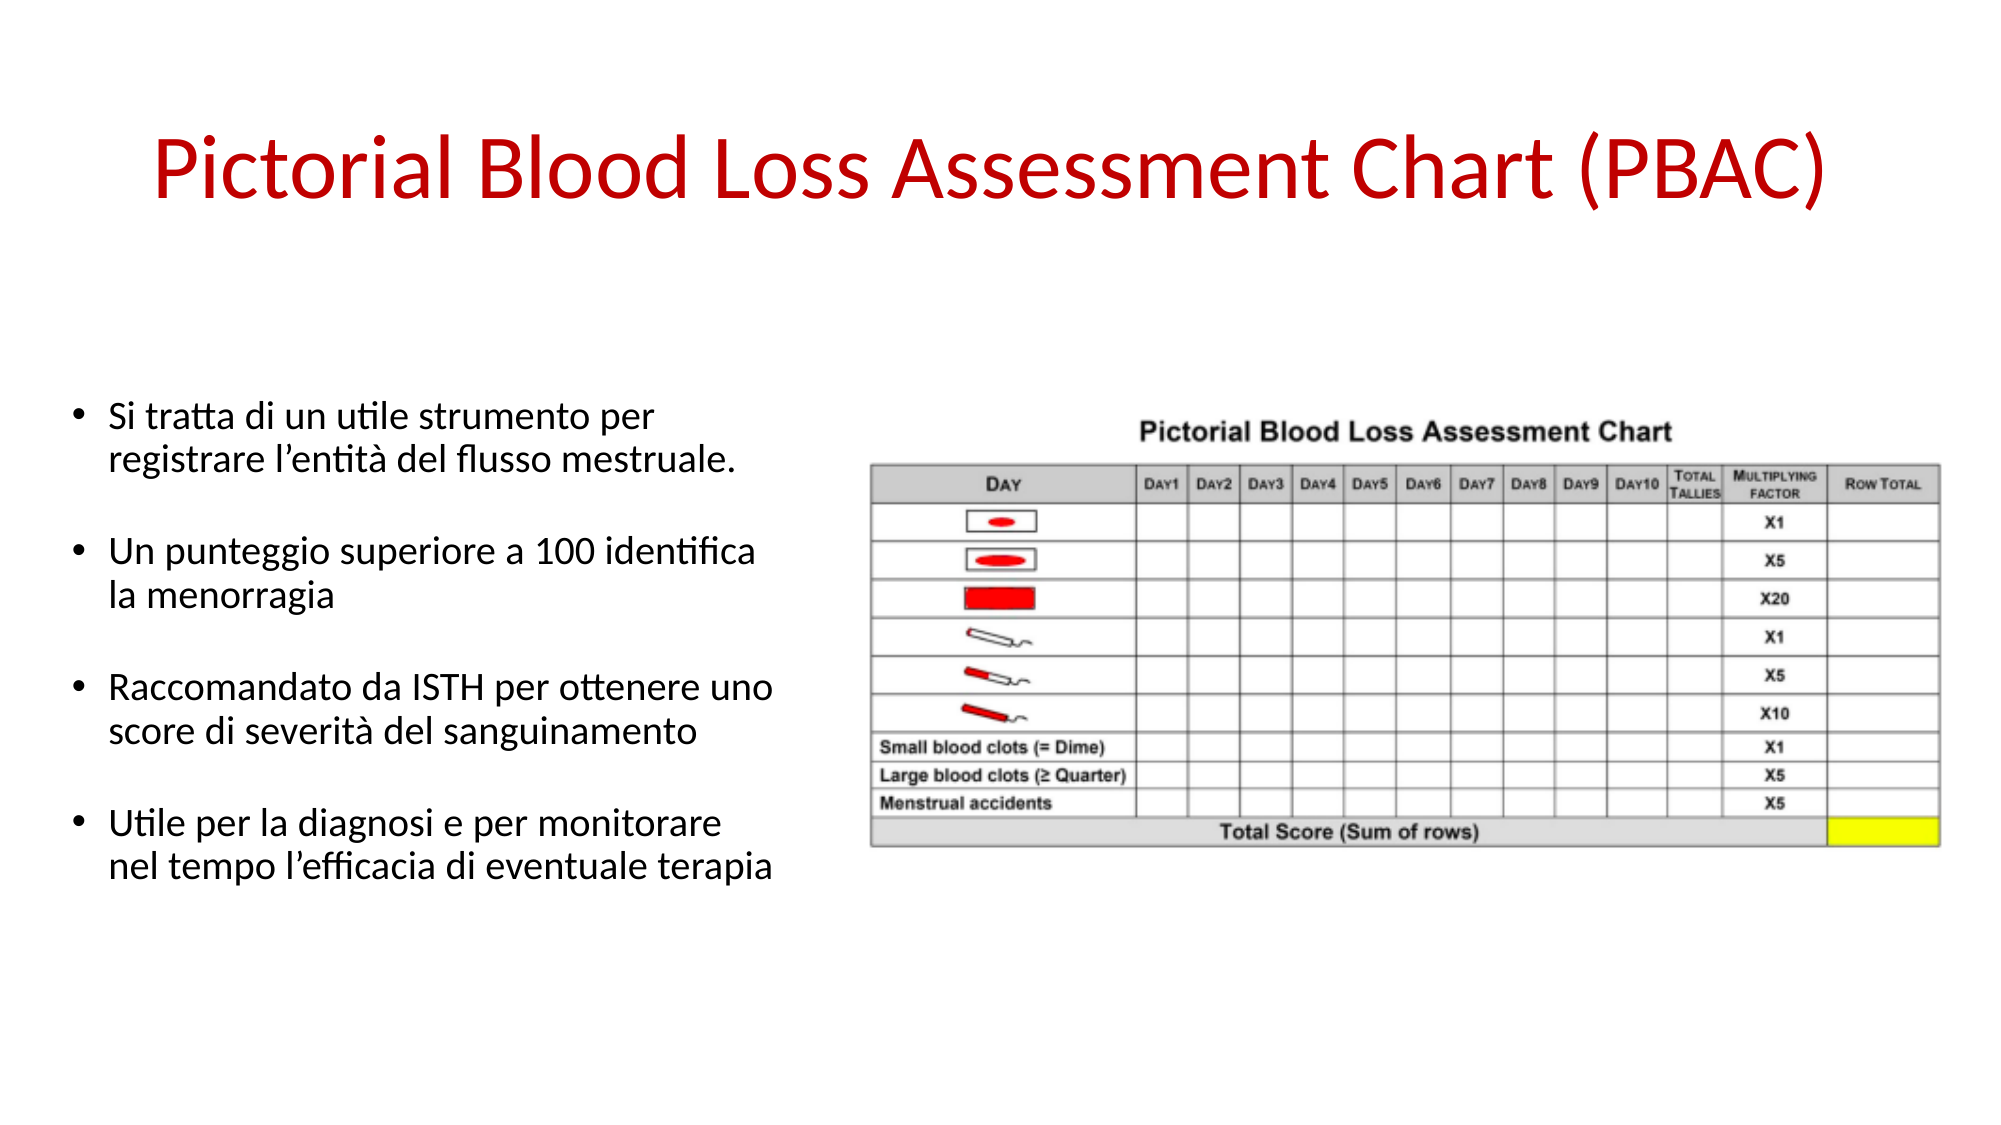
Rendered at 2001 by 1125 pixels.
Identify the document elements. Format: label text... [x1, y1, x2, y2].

text_box Si tratta di un utile strumento per registrare l’entità del flusso mestruale. Un punteggio superiore a 100 identifica la menorragia Raccomandato da ISTH per ottenere uno score di severità del sanguinamento Utile per la diagnosi e per monitorare nel tempo l’efficacia di eventuale terapia [47, 342, 792, 940]
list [828, 416, 1983, 863]
title Pictorial Blood Loss Assessment Chart (PBAC) [137, 59, 1863, 278]
